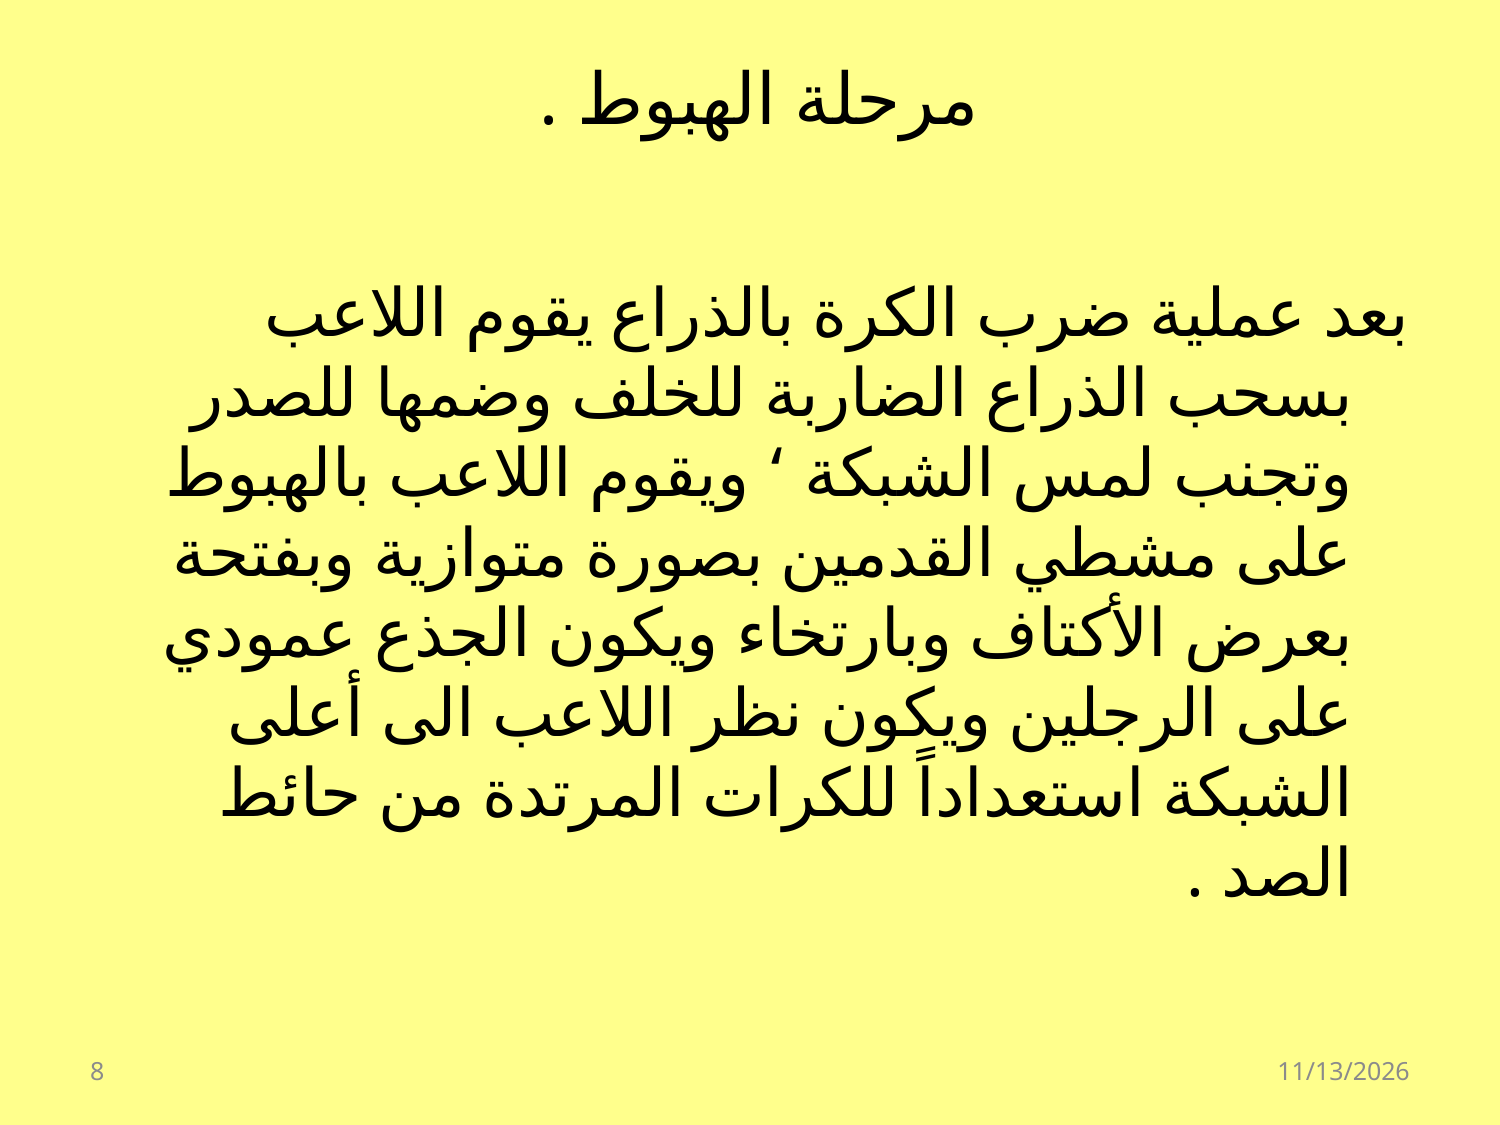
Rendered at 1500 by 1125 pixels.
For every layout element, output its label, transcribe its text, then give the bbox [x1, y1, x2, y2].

slide_number 8 [75, 1042, 425, 1103]
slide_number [1074, 1042, 1425, 1103]
list بعد عملية ضرب الكرة بالذراع يقوم اللاعب بسحب الذراع الضاربة للخلف وضمها للصدر وتجنب لمس الشبكة ‘ ويقوم اللاعب بالهبوط على مشطي القدمين بصورة متوازية وبفتحة بعرض الأكتاف وبارتخاء ويكون الجذع عمودي على الرجلين ويكون نظر اللاعب الى أعلى الشبكة استعداداً للكرات المرتدة من حائط الصد . [75, 262, 1425, 1005]
title مرحلة الهبوط . [75, 45, 1425, 233]
